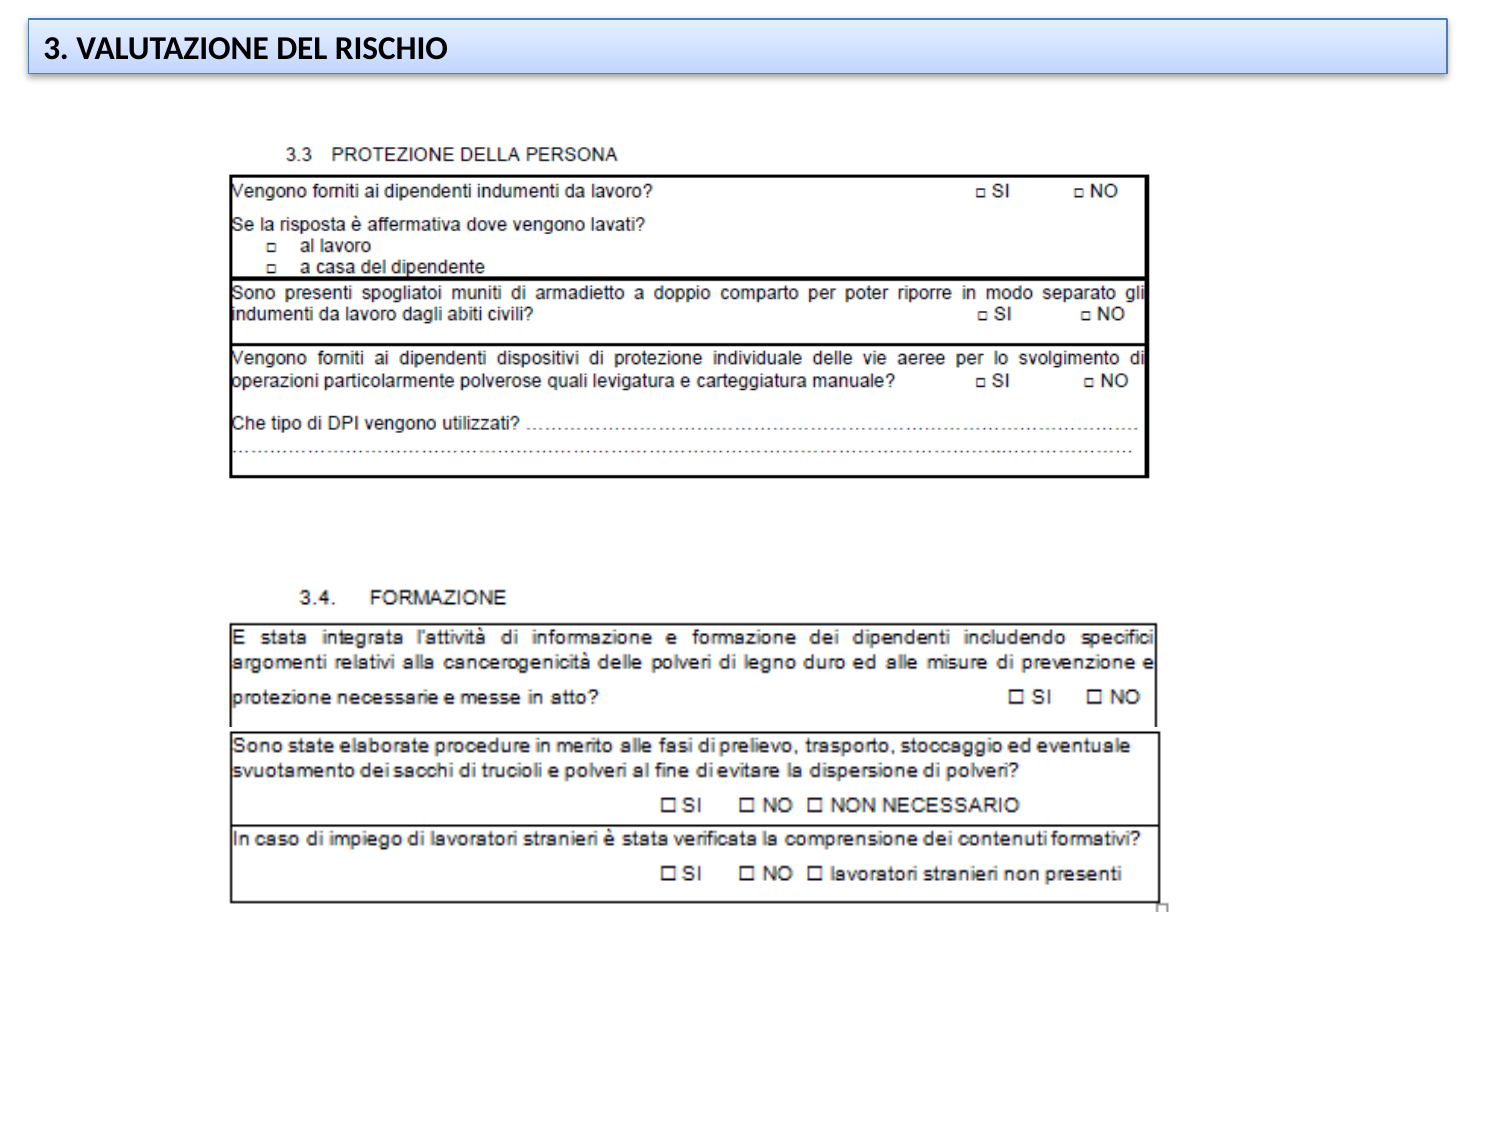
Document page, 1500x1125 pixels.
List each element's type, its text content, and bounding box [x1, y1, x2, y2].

picture [210, 572, 1176, 912]
text_box 3. VALUTAZIONE DEL RISCHIO [28, 18, 1448, 74]
picture [224, 137, 1152, 484]
